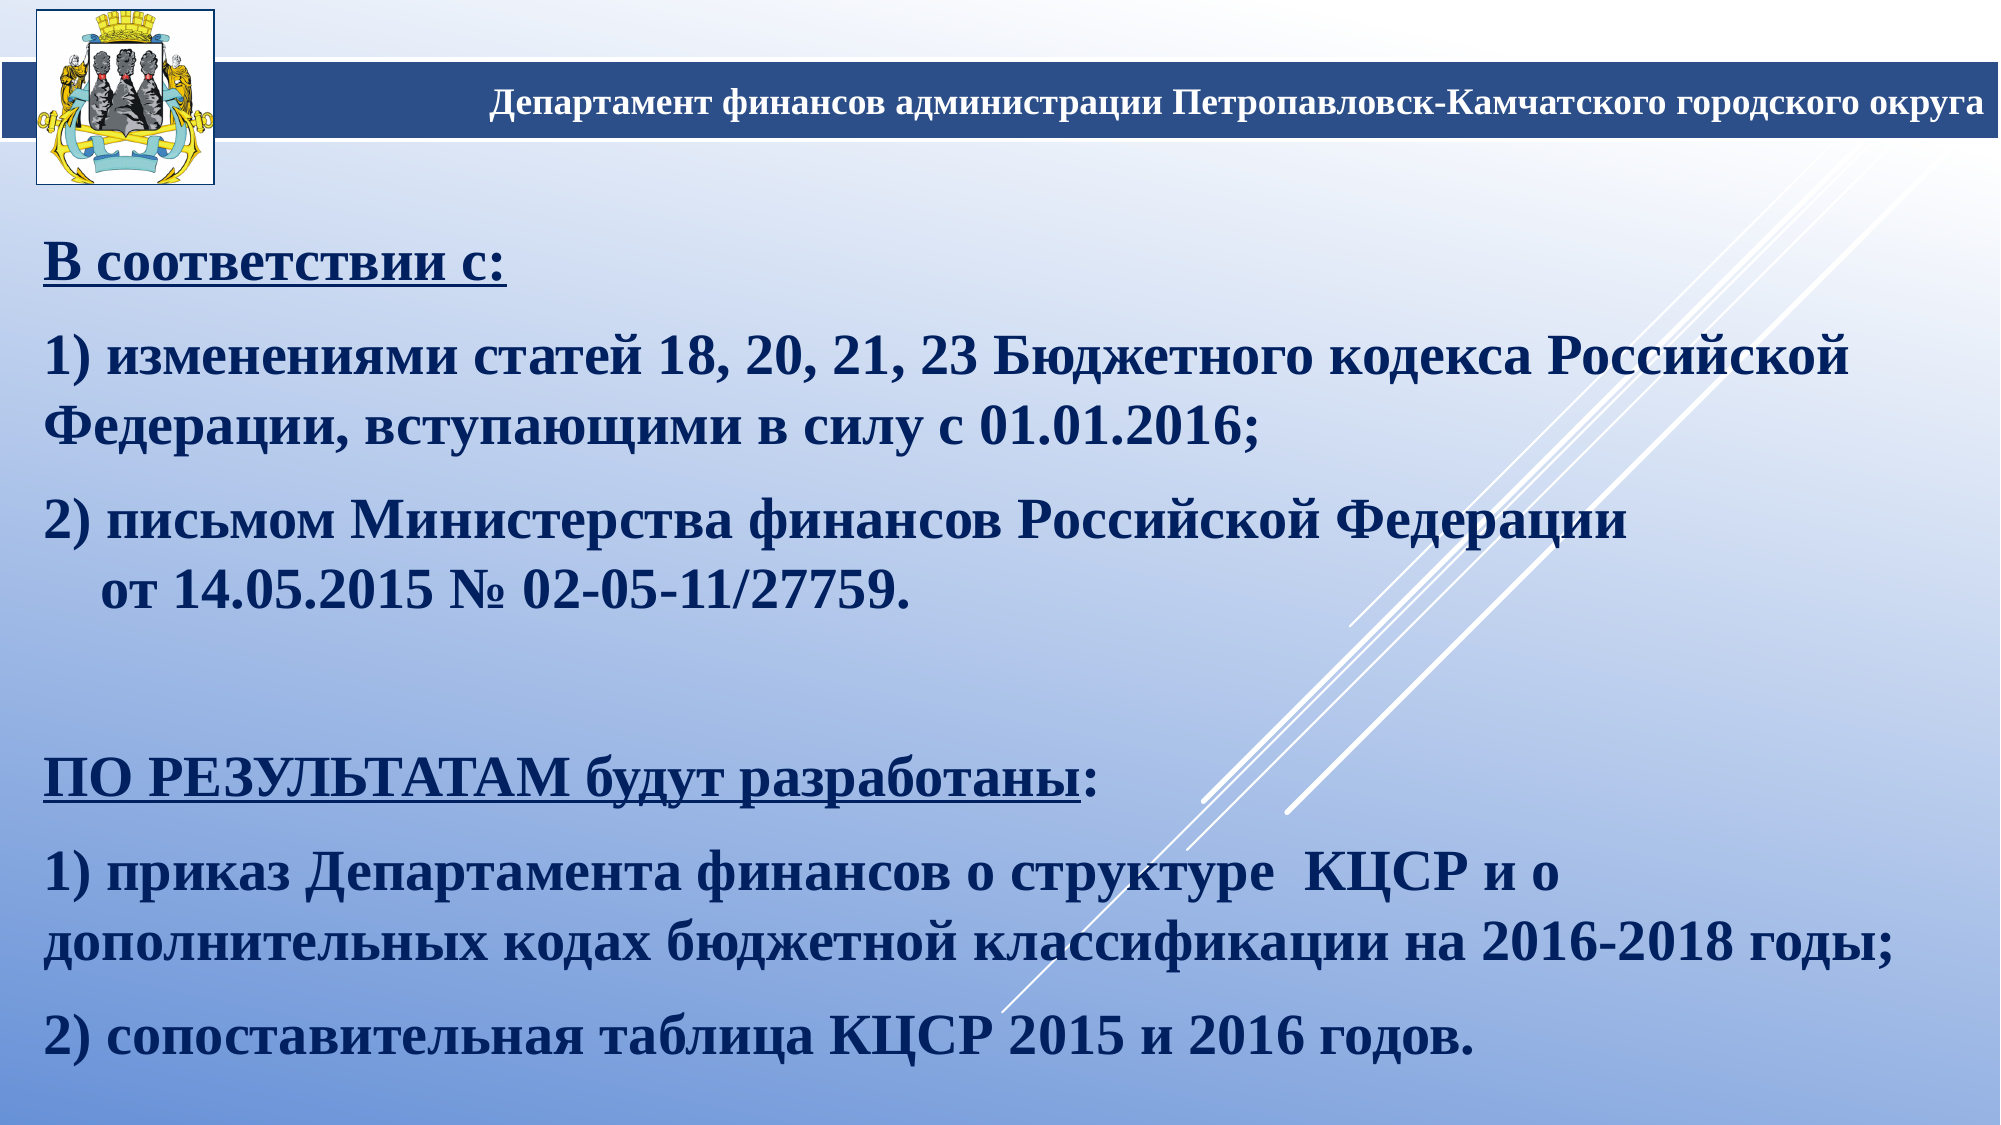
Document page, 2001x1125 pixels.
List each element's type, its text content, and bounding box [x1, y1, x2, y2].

subtitle В соответствии с: 1) изменениями статей 18, 20, 21, 23 Бюджетного кодекса Российской Федерации, вступающими в силу с 01.01.2016; 2) письмом Министерства финансов Российской Федерации от 14.05.2015 № 02-05-11/27759. ПО РЕЗУЛЬТАТАМ будут разработаны: 1) приказ Департамента финансов о структуре КЦСР и о дополнительных кодах бюджетной классификации на 2016-2018 годы; 2) сопоставительная таблица КЦСР 2015 и 2016 годов. [14, 214, 1984, 1105]
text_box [0, 10, 2000, 184]
text_box [0, 188, 2000, 1105]
